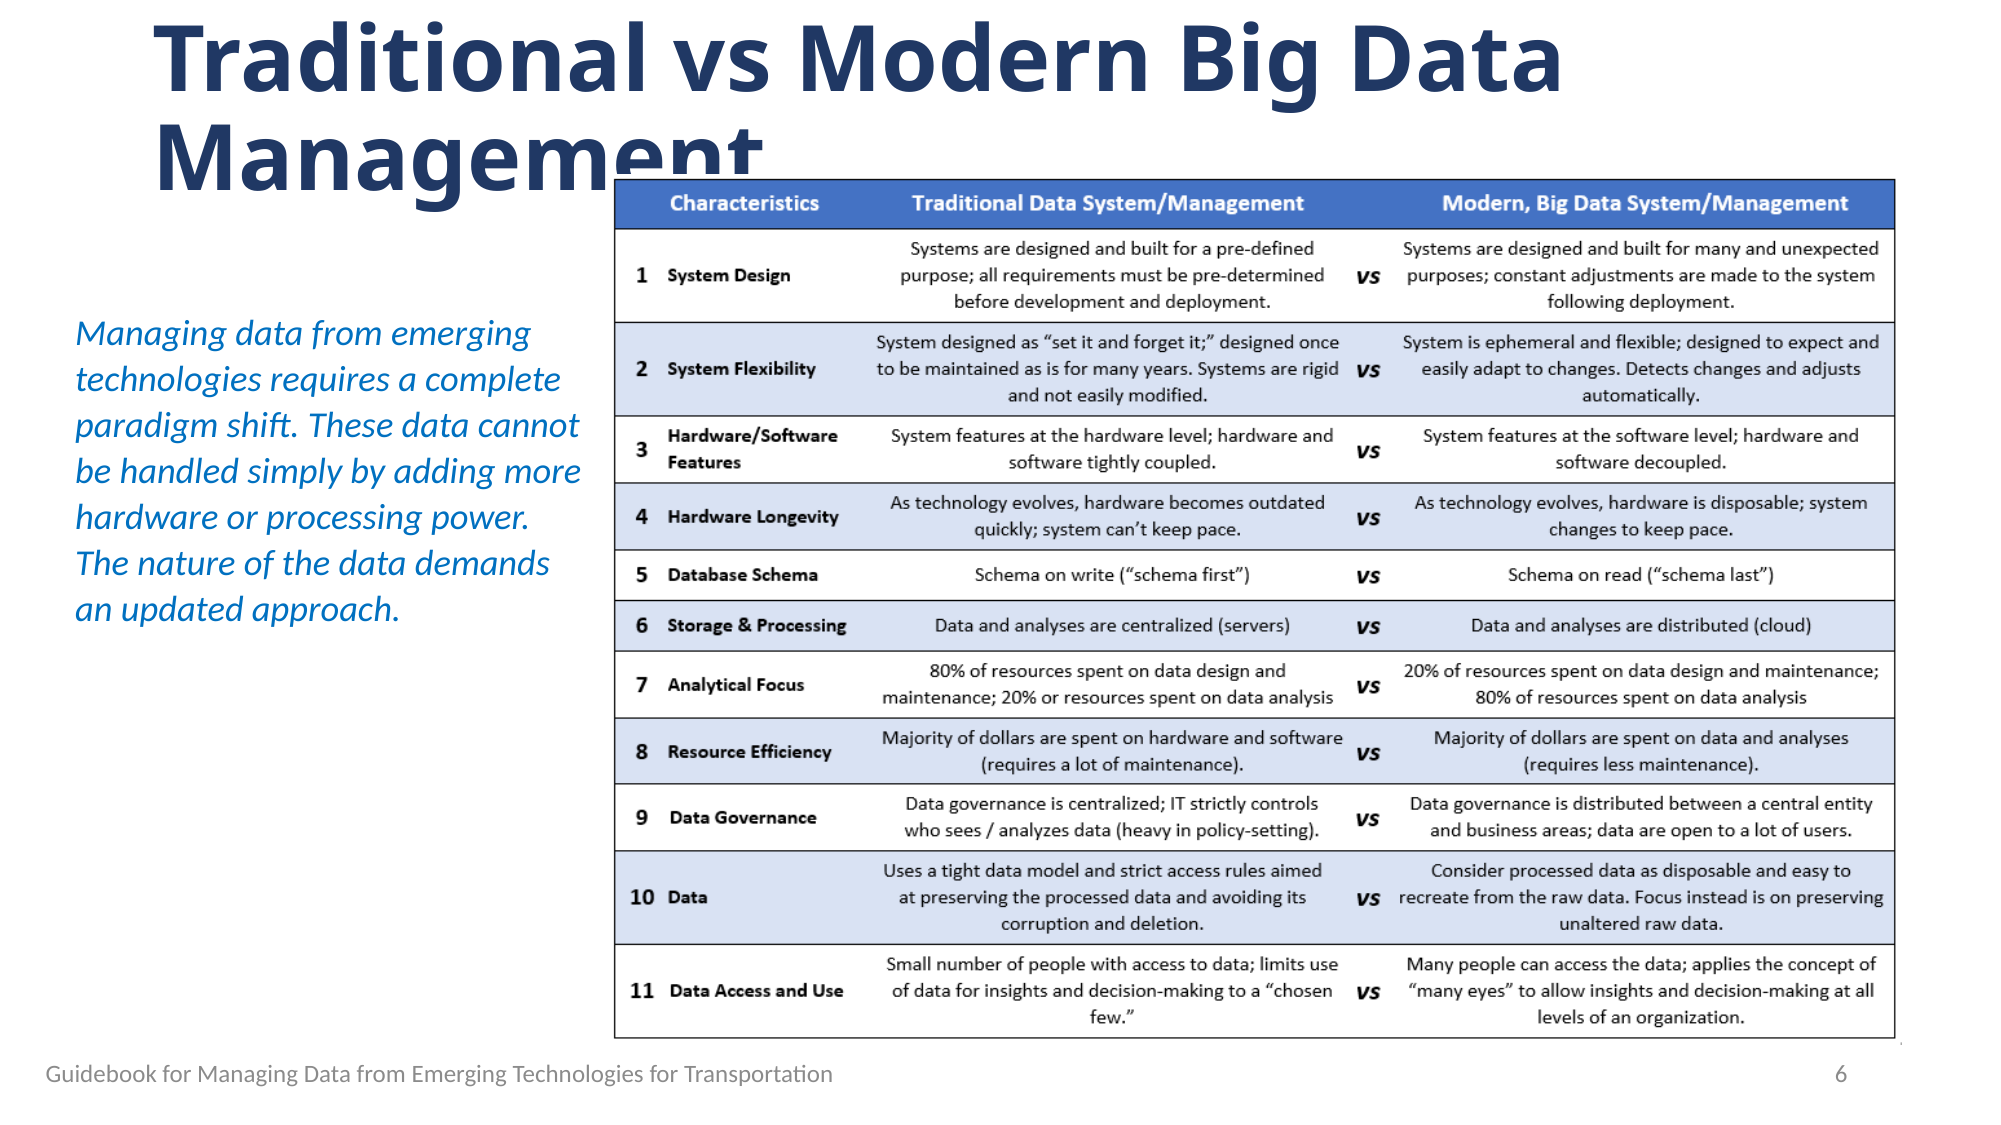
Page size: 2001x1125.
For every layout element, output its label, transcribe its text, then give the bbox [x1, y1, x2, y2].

slide_number 6 [1412, 1045, 1863, 1103]
footer Guidebook for Managing Data from Emerging Technologies for Transportation [21, 1042, 860, 1103]
picture [609, 174, 1902, 1045]
text_box Managing data from emerging technologies requires a complete paradigm shift. These data cannot be handled simply by adding more hardware or processing power. The nature of the data demands an updated approach. [60, 299, 599, 698]
title Traditional vs Modern Big Data Management [137, 33, 1863, 189]
